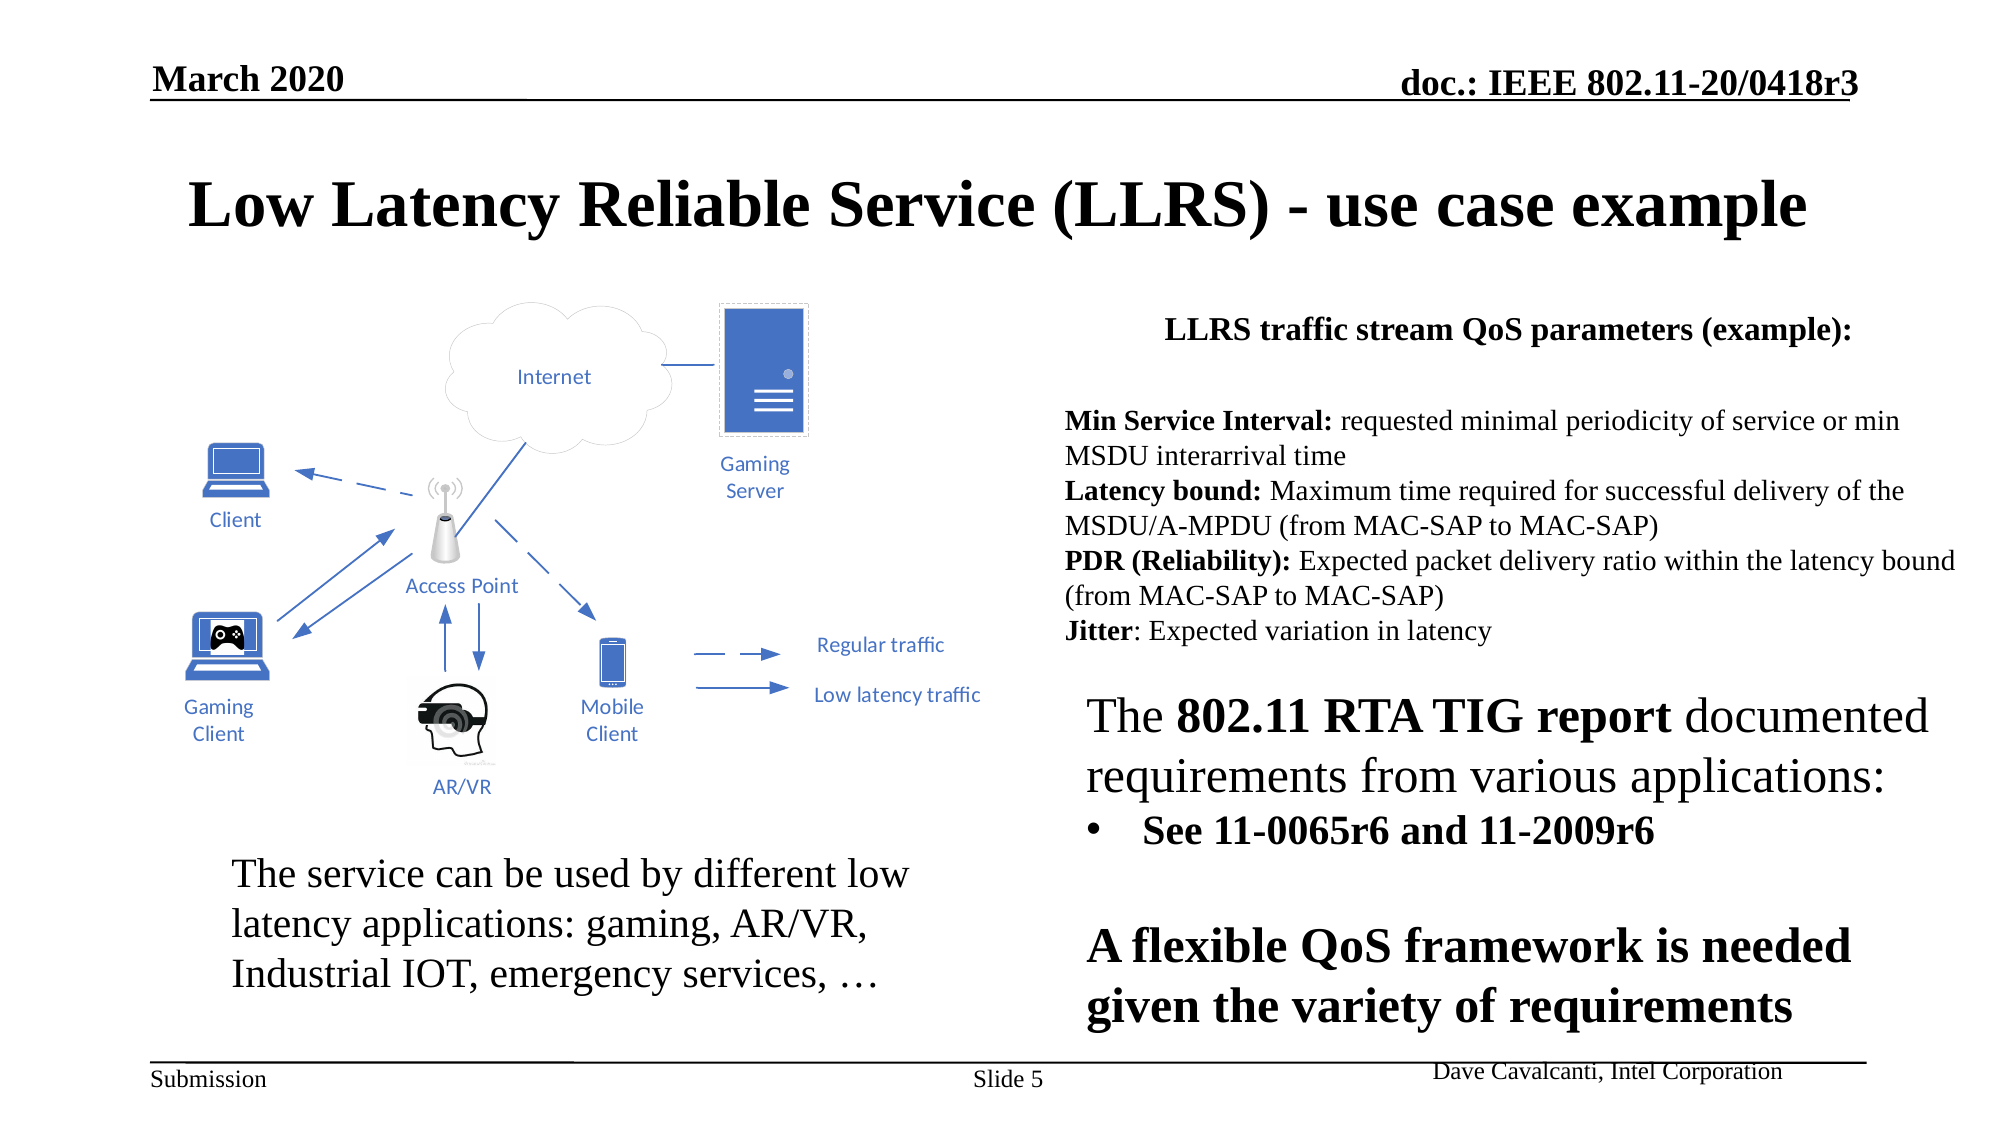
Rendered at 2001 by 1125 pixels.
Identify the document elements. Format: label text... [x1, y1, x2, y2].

text_box Min Service Interval: requested minimal periodicity of service or min MSDU interarrival time Latency bound: Maximum time required for successful delivery of the MSDU/A-MPDU (from MAC-SAP to MAC-SAP) PDR (Reliability): Expected packet delivery ratio within the latency bound (from MAC-SAP to MAC-SAP) Jitter: Expected variation in latency [1050, 394, 1984, 654]
title Low Latency Reliable Service (LLRS) - use case example [149, 112, 1850, 288]
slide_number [152, 54, 563, 100]
footer Dave Cavalcanti, Intel Corporation [1086, 1054, 1784, 1085]
slide_number Slide 5 [950, 1061, 1067, 1123]
picture [170, 299, 999, 813]
text_box The service can be used by different low latency applications: gaming, AR/VR, Industrial IOT, emergency services, … [216, 838, 951, 1004]
text_box The 802.11 RTA TIG report documented requirements from various applications: See 11-0065r6 and 11-2009r6 A flexible QoS framework is needed given the variety of requirements [1071, 675, 1962, 1041]
text_box LLRS traffic stream QoS parameters (example): [1149, 300, 1922, 355]
